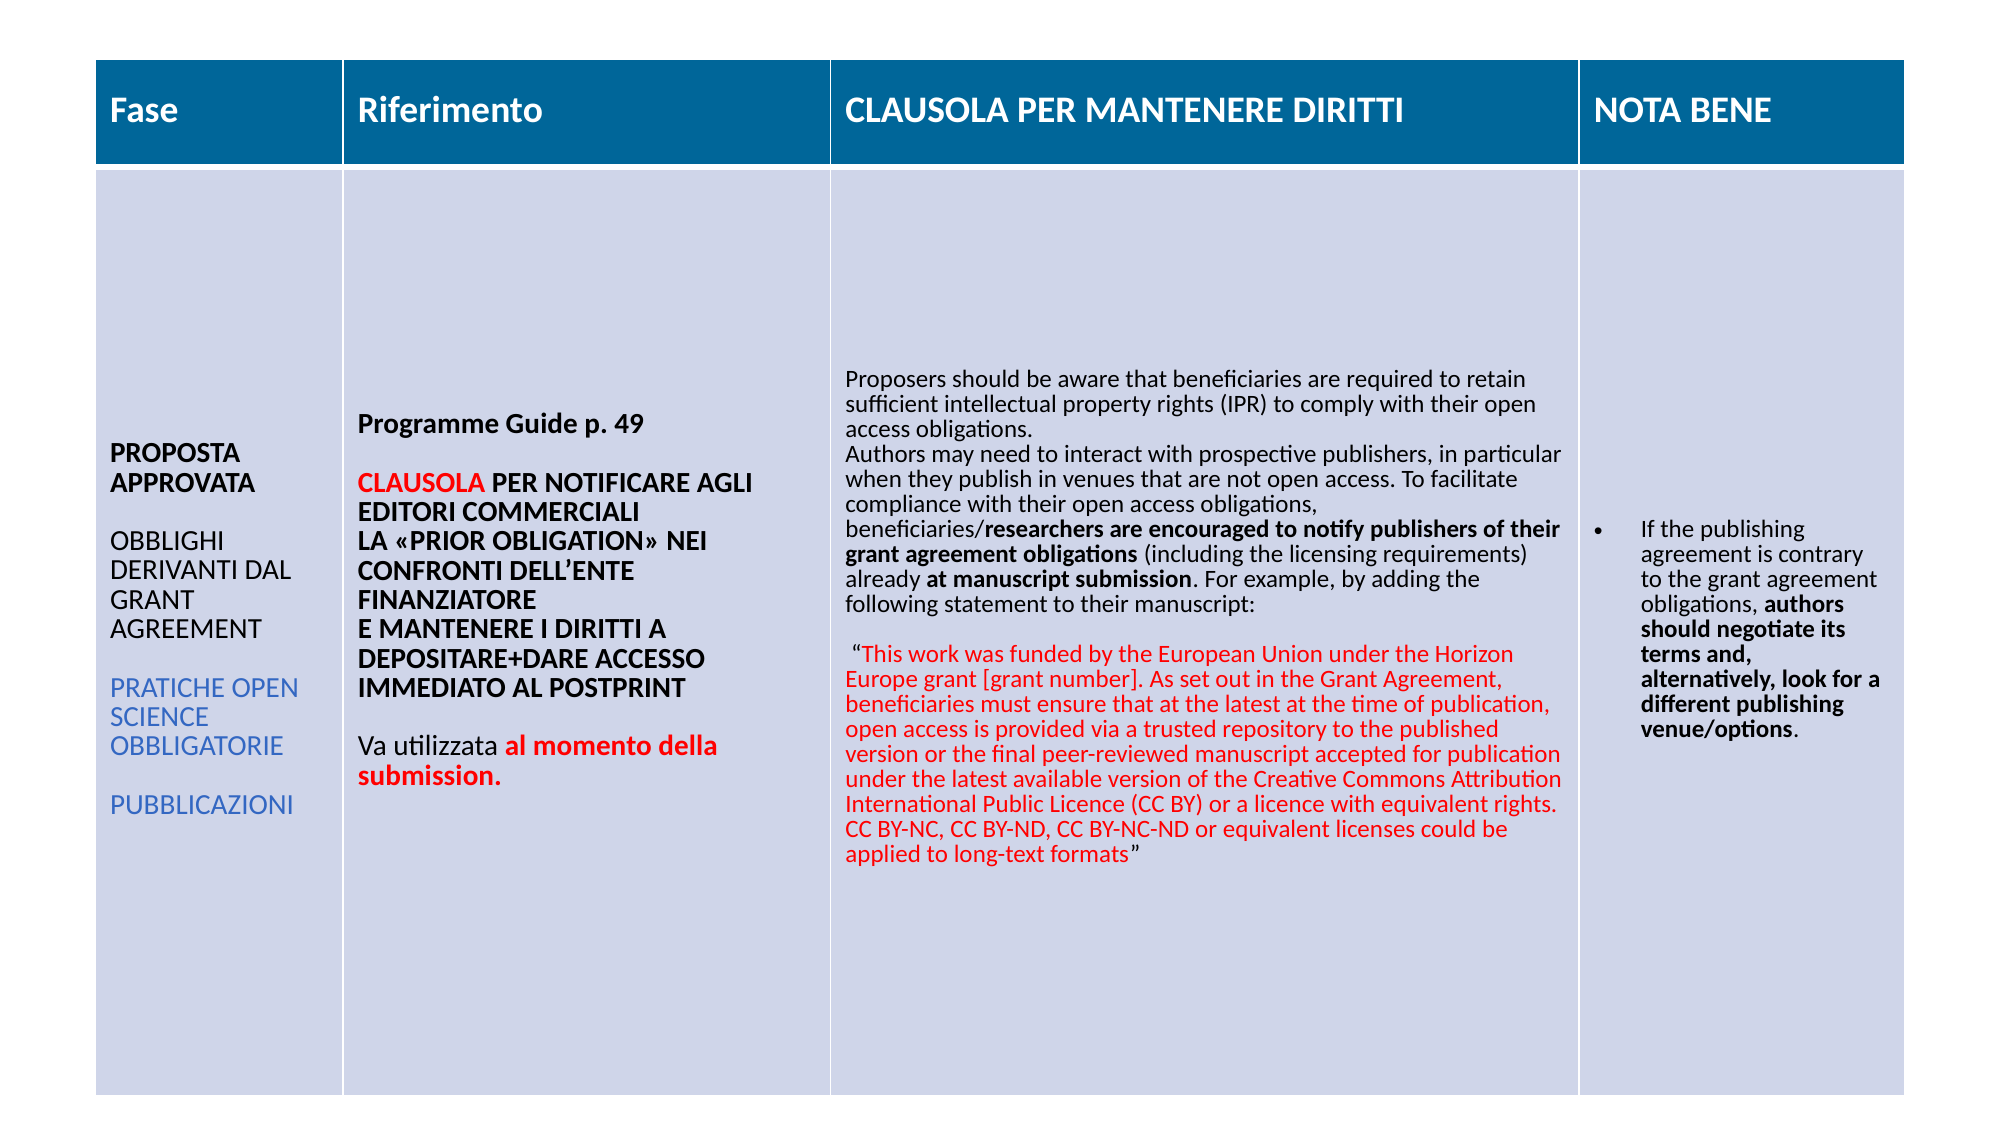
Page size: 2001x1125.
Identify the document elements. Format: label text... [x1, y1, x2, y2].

table_header NOTA BENE [1580, 60, 1904, 164]
table_cell PROPOSTA APPROVATA OBBLIGHI DERIVANTI DAL GRANT AGREEMENT PRATICHE OPEN SCIENCE OBBLIGATORIE PUBBLICAZIONI [96, 170, 342, 1095]
table_cell Proposers should be aware that beneficiaries are required to retain sufficient intellectual property rights (IPR) to comply with their open access obligations. Authors may need to interact with prospective publishers, in particular when they publish in venues that are not open access. To facilitate compliance with their open access obligations, beneficiaries/researchers are encouraged to notify publishers of their grant agreement obligations (including the licensing requirements) already at manuscript submission. For example, by adding the following statement to their manuscript: “This work was funded by the Εuropean Union under the Horizon Europe grant [grant number]. As set out in the Grant Agreement, beneficiaries must ensure that at the latest at the time of publication, open access is provided via a trusted repository to the published version or the final peer-reviewed manuscript accepted for publication under the latest available version of the Creative Commons Attribution International Public Licence (CC BY) or a licence with equivalent rights. CC BY-NC, CC BY-ND, CC BY-NC-ND or equivalent licenses could be applied to long-text formats” [831, 170, 1578, 1095]
table_header Riferimento [344, 60, 830, 164]
table_header CLAUSOLA PER MANTENERE DIRITTI [831, 60, 1578, 164]
table_cell If the publishing agreement is contrary to the grant agreement obligations, authors should negotiate its terms and, alternatively, look for a different publishing venue/options. [1580, 170, 1904, 1095]
table_cell Programme Guide p. 49 CLAUSOLA PER NOTIFICARE AGLI EDITORI COMMERCIALI LA «PRIOR OBLIGATION» NEI CONFRONTI DELL’ENTE FINANZIATORE E MANTENERE I DIRITTI A DEPOSITARE+DARE ACCESSO IMMEDIATO AL POSTPRINT Va utilizzata al momento della submission. [344, 170, 830, 1095]
slide_number 11 [1412, 1042, 1863, 1103]
table_header Fase [96, 60, 342, 164]
